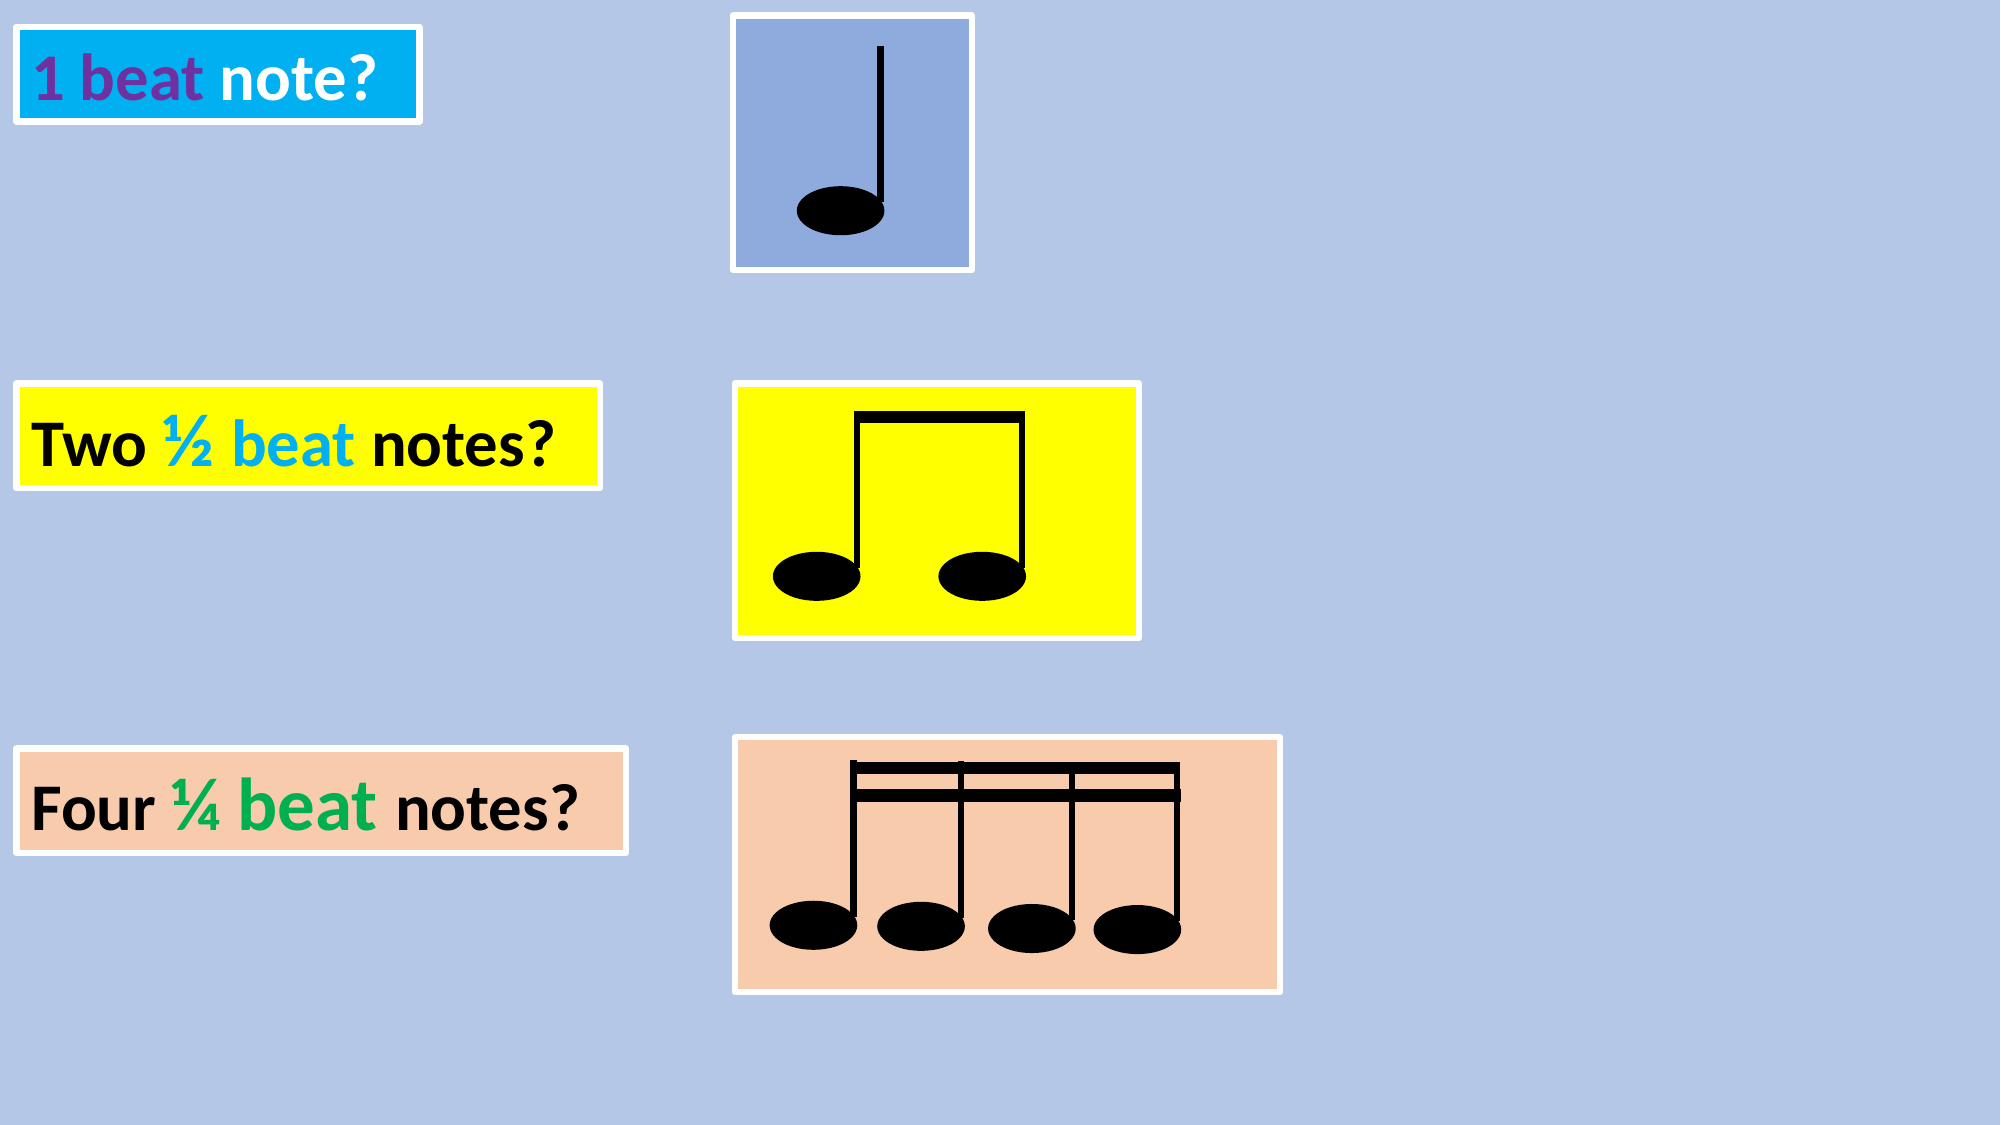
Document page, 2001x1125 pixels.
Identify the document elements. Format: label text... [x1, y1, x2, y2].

text_box [938, 551, 1027, 601]
text_box [772, 551, 861, 601]
text_box Four ¼ beat notes? [16, 748, 626, 854]
text_box [1093, 905, 1182, 955]
text_box [769, 900, 858, 950]
text_box [877, 901, 965, 951]
text_box [734, 737, 1281, 992]
text_box [796, 186, 885, 236]
text_box [988, 903, 1076, 954]
text_box 1 beat note? [16, 26, 420, 122]
text_box [734, 383, 1140, 639]
text_box [732, 15, 972, 271]
text_box Two ½ beat notes? [16, 383, 600, 489]
